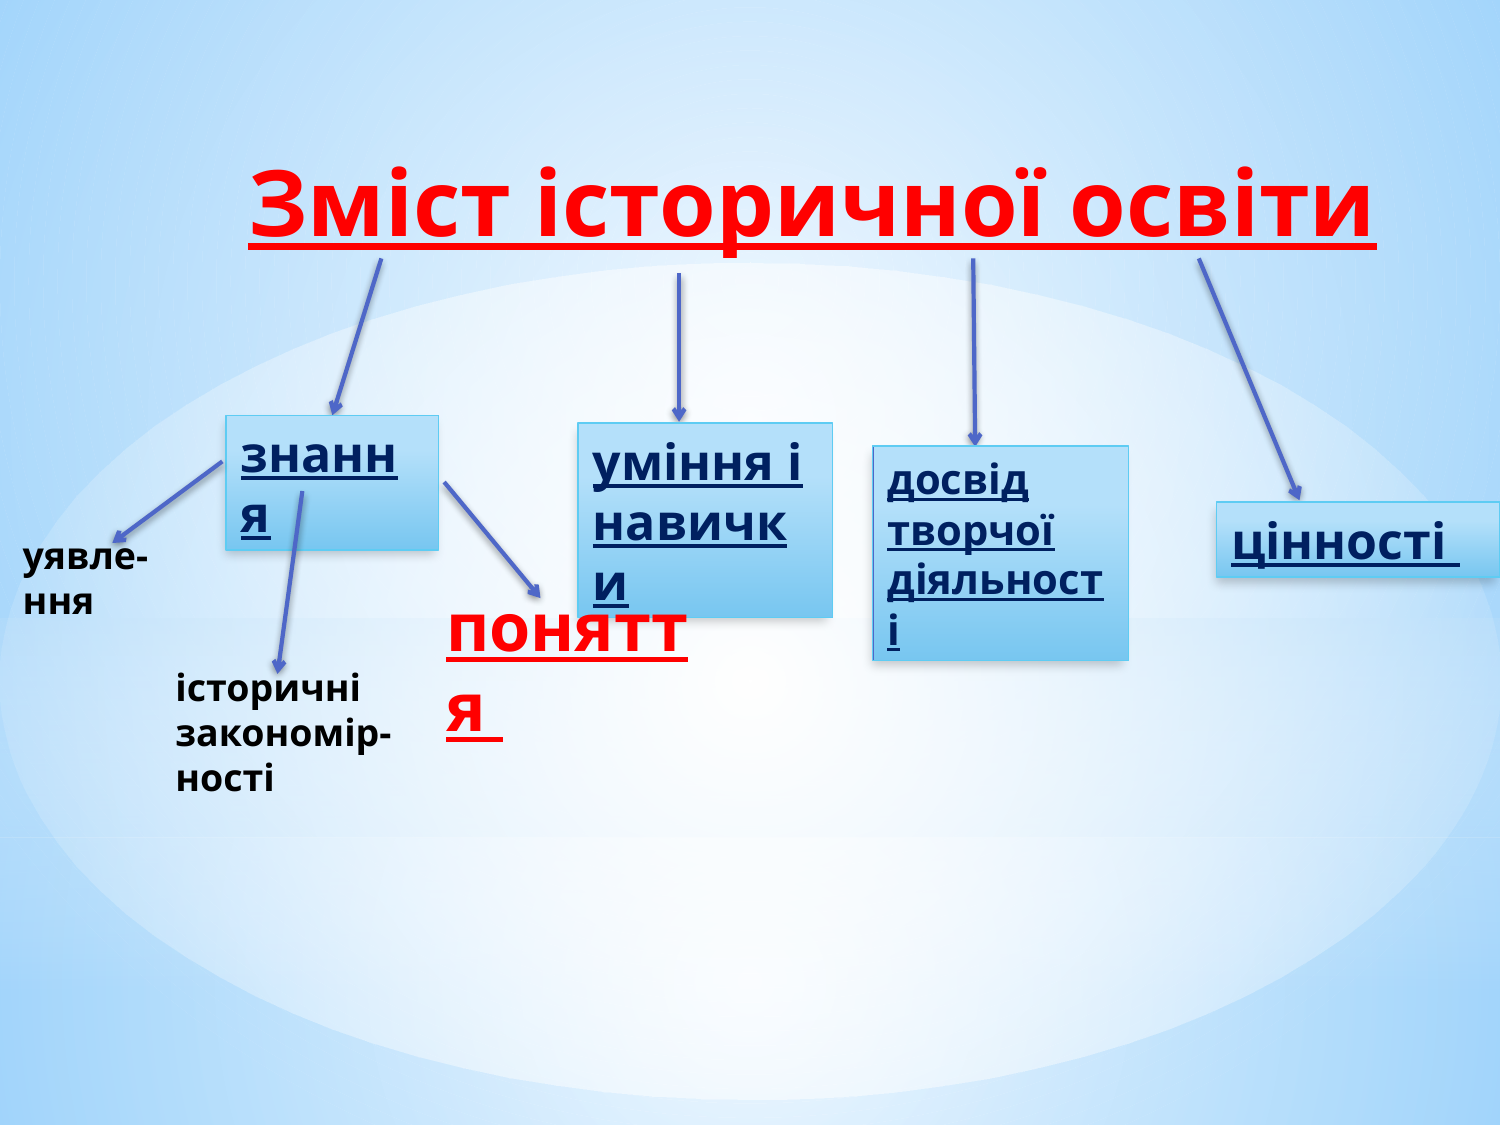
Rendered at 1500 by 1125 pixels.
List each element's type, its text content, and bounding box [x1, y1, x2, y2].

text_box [1198, 258, 1300, 501]
text_box поняття [431, 577, 726, 753]
text_box цінності [1216, 501, 1500, 578]
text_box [332, 258, 382, 416]
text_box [443, 481, 541, 599]
text_box досвід творчої діяльності [872, 445, 1129, 661]
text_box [277, 490, 303, 675]
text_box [112, 461, 223, 544]
text_box знання [225, 415, 439, 551]
text_box історичні закономір- ності [160, 656, 445, 807]
text_box уміння і навички [577, 422, 833, 618]
text_box Зміст історичної освіти [156, 137, 1469, 262]
text_box уявле- ння [7, 524, 202, 630]
